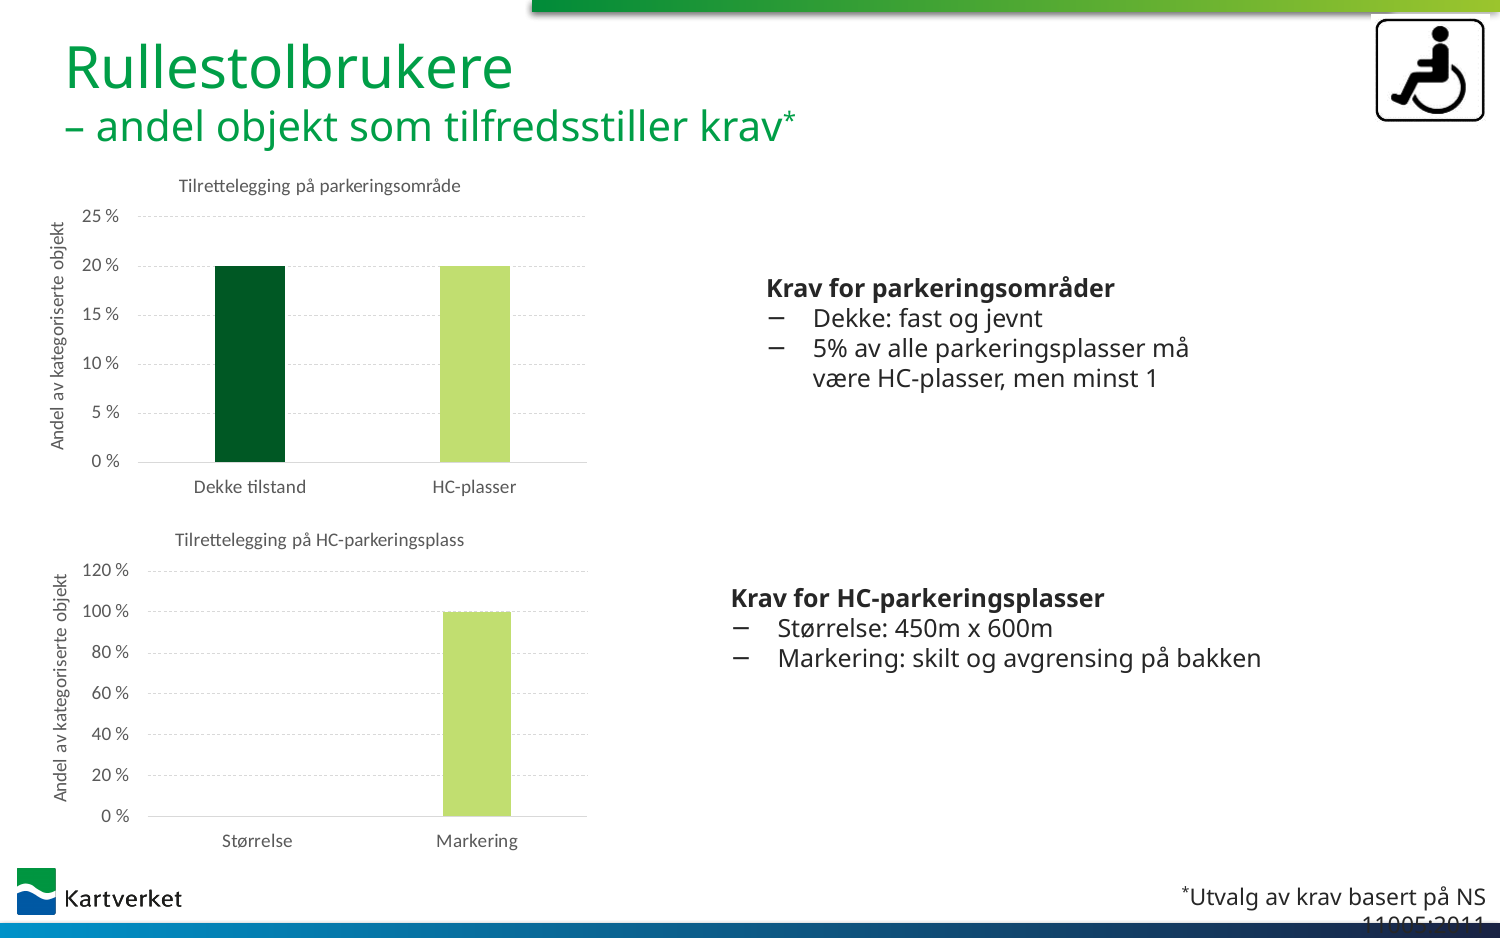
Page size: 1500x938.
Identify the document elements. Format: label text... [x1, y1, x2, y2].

picture [41, 520, 598, 859]
text_box Krav for HC-parkeringsplasser Størrelse: 450m x 600m Markering: skilt og avgrensing på bakken [715, 574, 1278, 680]
text_box Krav for parkeringsområder Dekke: fast og jevnt 5% av alle parkeringsplasser må være HC-plasser, men minst 1 [751, 264, 1232, 400]
text_box *Utvalg av krav basert på NS 11005:2011 [1068, 873, 1500, 938]
picture [41, 166, 598, 505]
picture [1371, 13, 1491, 127]
text_box Rullestolbrukere – andel objekt som tilfredsstiller krav* [49, 23, 1431, 158]
